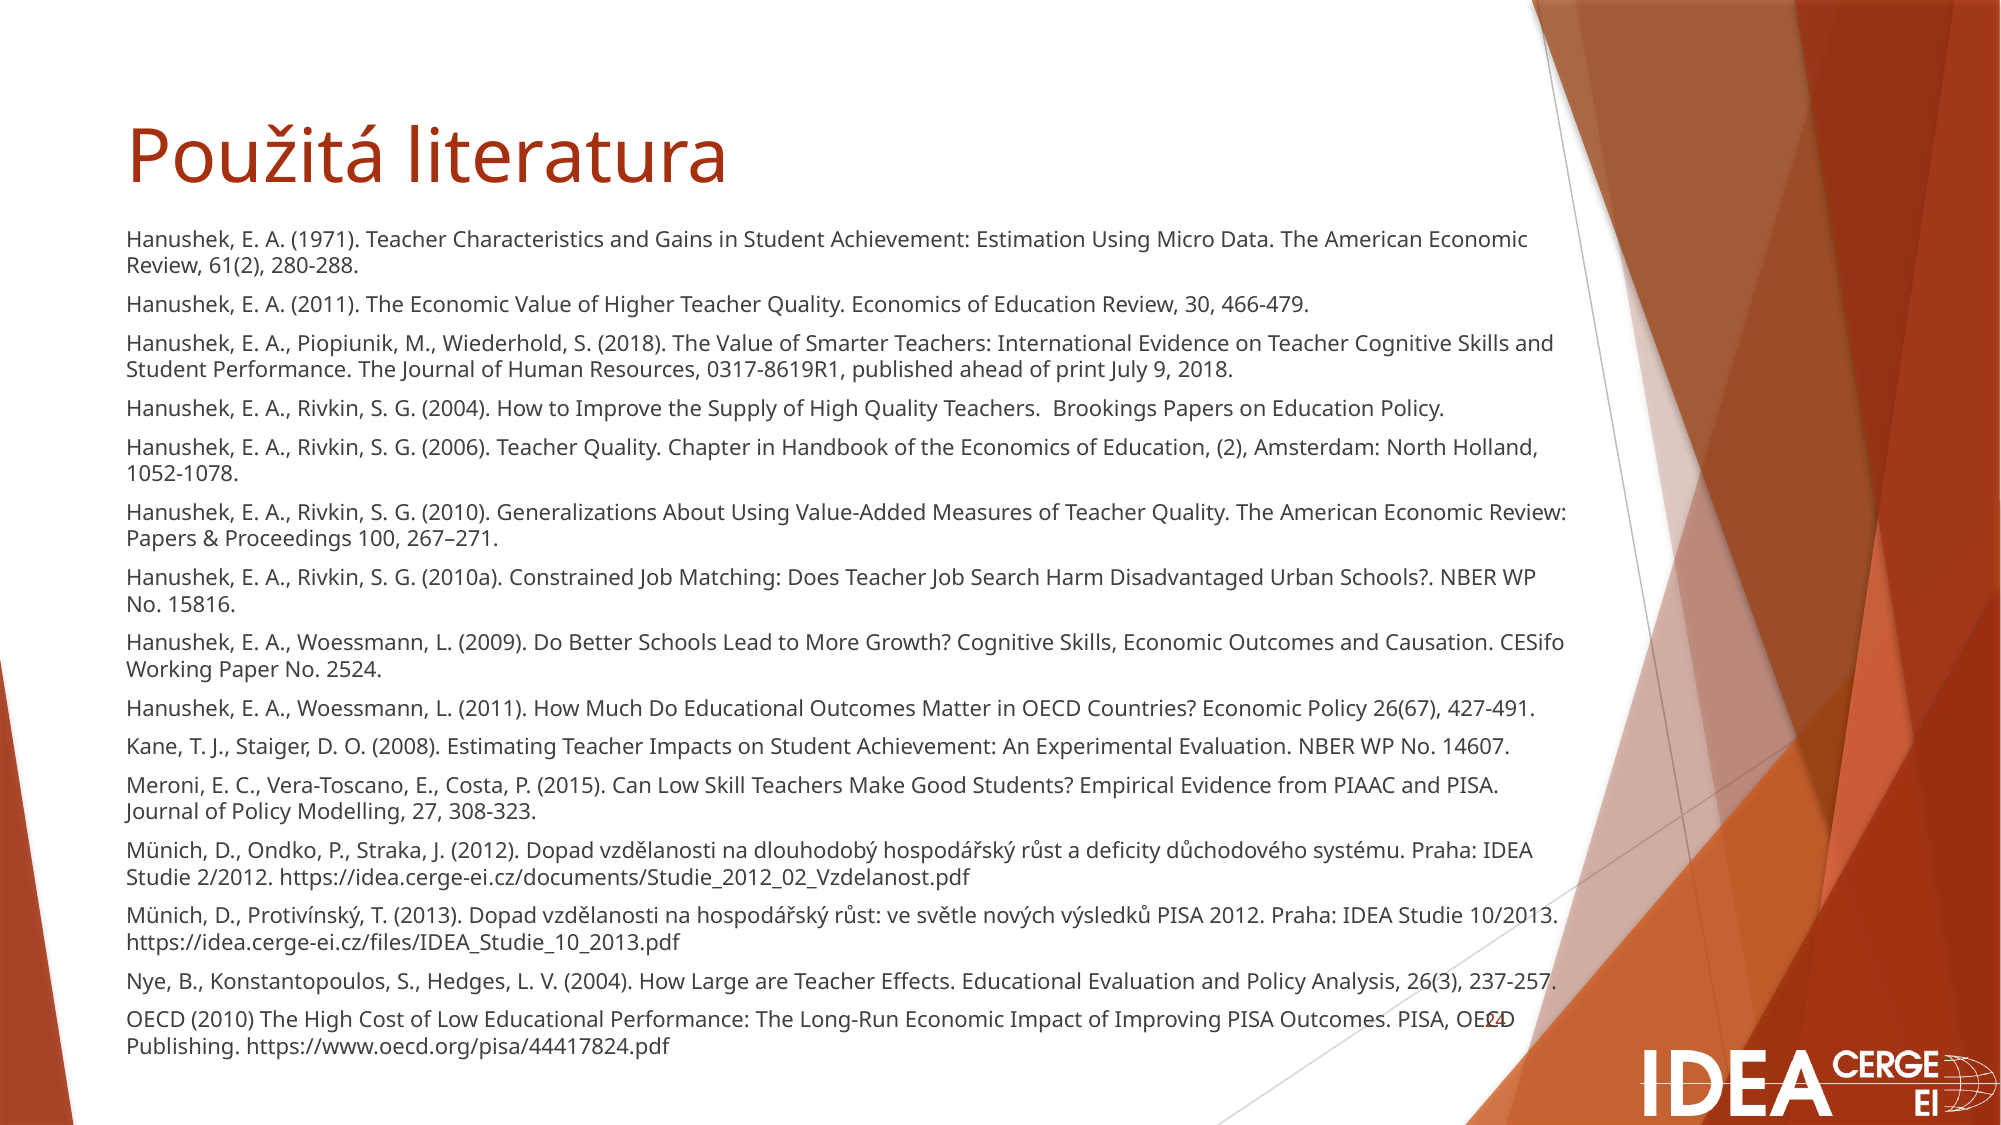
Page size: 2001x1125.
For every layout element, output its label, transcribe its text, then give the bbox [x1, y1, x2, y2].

picture [1640, 1050, 2000, 1117]
title Použitá literatura [111, 99, 1522, 217]
list Hanushek, E. A. (1971). Teacher Characteristics and Gains in Student Achievement: Estimation Using Micro Data. The American Economic Review, 61(2), 280-288. Hanushek, E. A. (2011). The Economic Value of Higher Teacher Quality. Economics of Education Review, 30, 466-479. Hanushek, E. A., Piopiunik, M., Wiederhold, S. (2018). The Value of Smarter Teachers: International Evidence on Teacher Cognitive Skills and Student Performance. The Journal of Human Resources, 0317-8619R1, published ahead of print July 9, 2018. Hanushek, E. A., Rivkin, S. G. (2004). How to Improve the Supply of High Quality Teachers. Brookings Papers on Education Policy. Hanushek, E. A., Rivkin, S. G. (2006). Teacher Quality. Chapter in Handbook of the Economics of Education, (2), Amsterdam: North Holland, 1052-1078. Hanushek, E. A., Rivkin, S. G. (2010). Generalizations About Using Value-Added Measures of Teacher Quality. The American Economic Review: Papers & Proceedings 100, 267–271. Hanushek, E. A., Rivkin, S. G. (2010a). Constrained Job Matching: Does Teacher Job Search Harm Disadvantaged Urban Schools?. NBER WP No. 15816. Hanushek, E. A., Woessmann, L. (2009). Do Better Schools Lead to More Growth? Cognitive Skills, Economic Outcomes and Causation. CESifo Working Paper No. 2524. Hanushek, E. A., Woessmann, L. (2011). How Much Do Educational Outcomes Matter in OECD Countries? Economic Policy 26(67), 427-491. Kane, T. J., Staiger, D. O. (2008). Estimating Teacher Impacts on Student Achievement: An Experimental Evaluation. NBER WP No. 14607. Meroni, E. C., Vera-Toscano, E., Costa, P. (2015). Can Low Skill Teachers Make Good Students? Empirical Evidence from PIAAC and PISA. Journal of Policy Modelling, 27, 308-323. Münich, D., Ondko, P., Straka, J. (2012). Dopad vzdělanosti na dlouhodobý hospodářský růst a deficity důchodového systému. Praha: IDEA Studie 2/2012. https://idea.cerge-ei.cz/documents/Studie_2012_02_Vzdelanost.pdf Münich, D., Protivínský, T. (2013). Dopad vzdělanosti na hospodářský růst: ve světle nových výsledků PISA 2012. Praha: IDEA Studie 10/2013. https://idea.cerge-ei.cz/files/IDEA_Studie_10_2013.pdf Nye, B., Konstantopoulos, S., Hedges, L. V. (2004). How Large are Teacher Effects. Educational Evaluation and Policy Analysis, 26(3), 237-257. OECD (2010) The High Cost of Low Educational Performance: The Long-Run Economic Impact of Improving PISA Outcomes. PISA, OECD Publishing. https://www.oecd.org/pisa/44417824.pdf [111, 217, 1590, 1108]
slide_number 24 [1409, 991, 1522, 1051]
